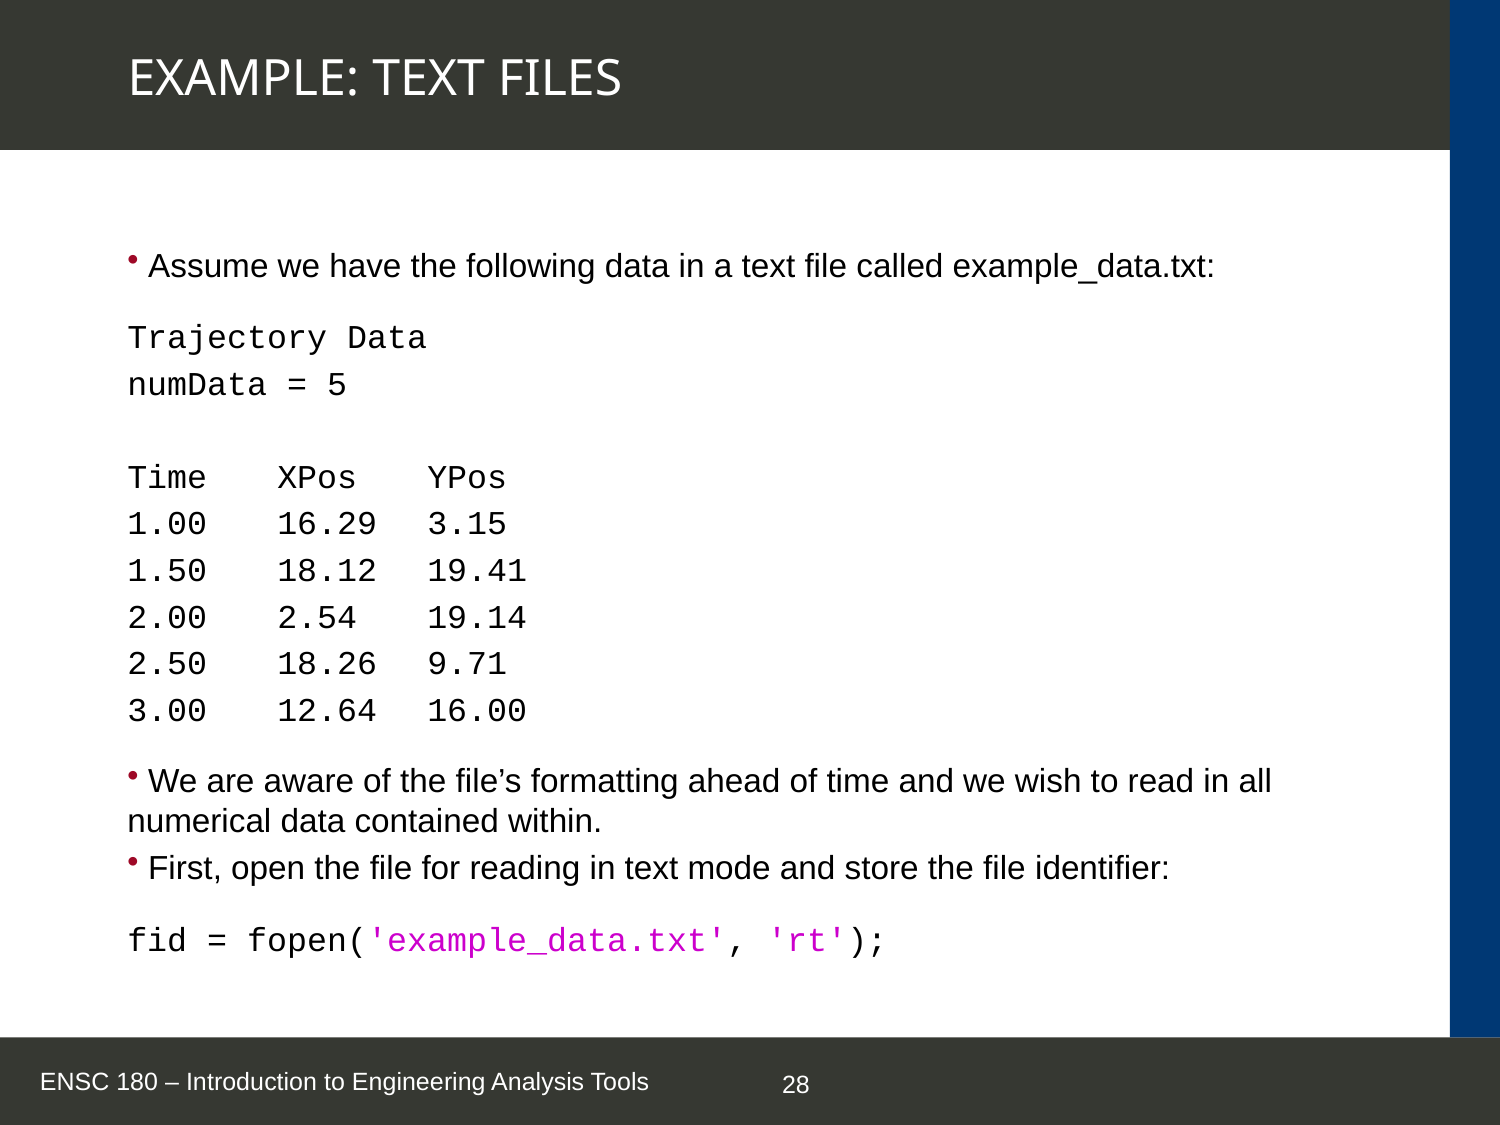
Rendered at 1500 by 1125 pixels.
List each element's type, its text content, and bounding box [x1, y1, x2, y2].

title EXAMPLE: TEXT FILES [112, 37, 1450, 138]
footer ENSC 180 – Introduction to Engineering Analysis Tools [24, 1057, 740, 1113]
list Assume we have the following data in a text file called example_data.txt: Trajectory Data numData = 5 Time XPos YPos 1.00 16.29 3.15 1.50 18.12 19.41 2.00 2.54 19.14 2.50 18.26 9.71 3.00 12.64 16.00 We are aware of the file’s formatting ahead of time and we wish to read in all numerical data contained within. First, open the file for reading in text mode and store the file identifier: fid = fopen('example_data.txt', 'rt'); [112, 236, 1388, 1028]
